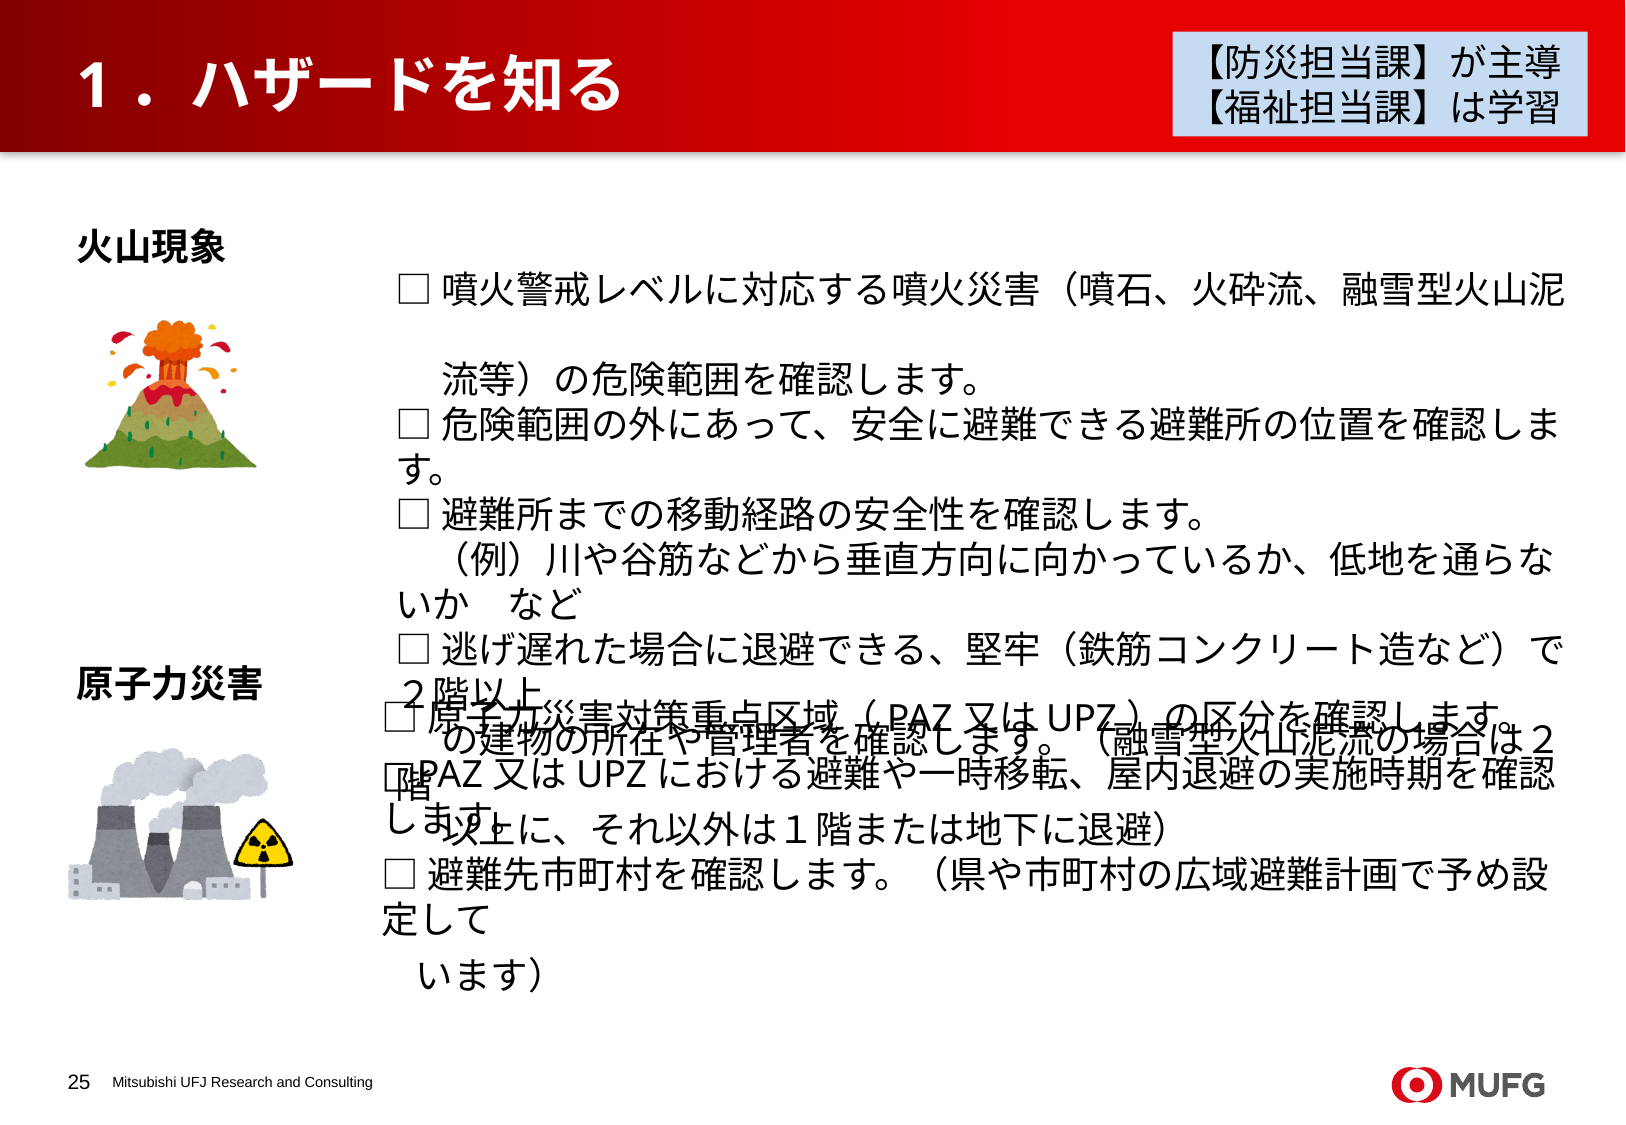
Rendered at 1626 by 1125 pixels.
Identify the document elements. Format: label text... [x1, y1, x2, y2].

text_box 【防災担当課】が主導 【福祉担当課】は学習 [1172, 31, 1588, 137]
picture [57, 738, 302, 907]
text_box 原子力災害 [67, 651, 291, 729]
title 1．ハザードを知る [67, 42, 1172, 120]
picture [80, 314, 265, 474]
text_box □原子力災害対策重点区域（PAZ又はUPZ）の区分を確認します。 □PAZ又はUPZにおける避難や一時移転、屋内退避の実施時期を確認します。 □避難先市町村を確認します。（県や市町村の広域避難計画で予め設定して います） [372, 685, 1588, 907]
text_box □噴火警戒レベルに対応する噴火災害（噴石、火砕流、融雪型火山泥 流等）の危険範囲を確認します。 □危険範囲の外にあって、安全に避難できる避難所の位置を確認します。 □避難所までの移動経路の安全性を確認します。 （例）川や谷筋などから垂直方向に向かっているか、低地を通らないか など □逃げ遅れた場合に退避できる、堅牢（鉄筋コンクリート造など）で２階以上 の建物の所在や管理者を確認します。（融雪型火山泥流の場合は２階 以上に、それ以外は１階または地下に退避） [380, 258, 1588, 685]
text_box 火山現象 [67, 214, 246, 273]
